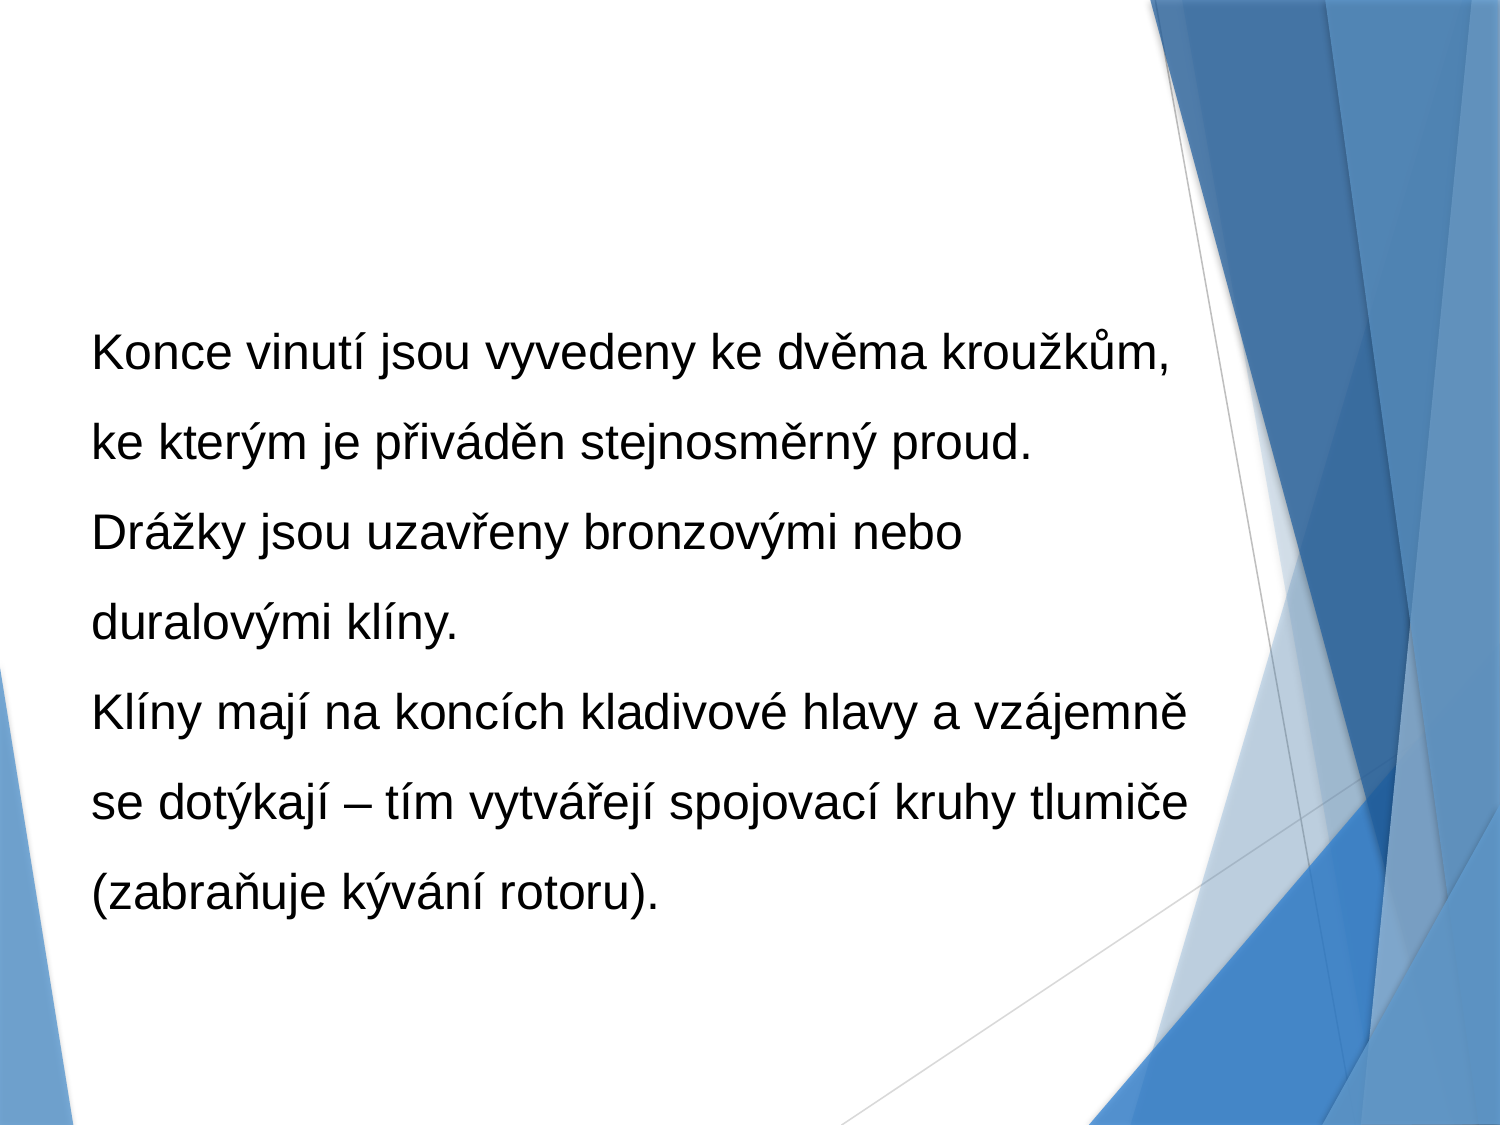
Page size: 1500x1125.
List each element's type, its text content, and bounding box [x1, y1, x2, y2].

text_box Konce vinutí jsou vyvedeny ke dvěma kroužkům, ke kterým je přiváděn stejnosměrný proud. Drážky jsou uzavřeny bronzovými nebo duralovými klíny. Klíny mají na koncích kladivové hlavy a vzájemně se dotýkají – tím vytvářejí spojovací kruhy tlumiče (zabraňuje kývání rotoru). [76, 282, 1211, 927]
